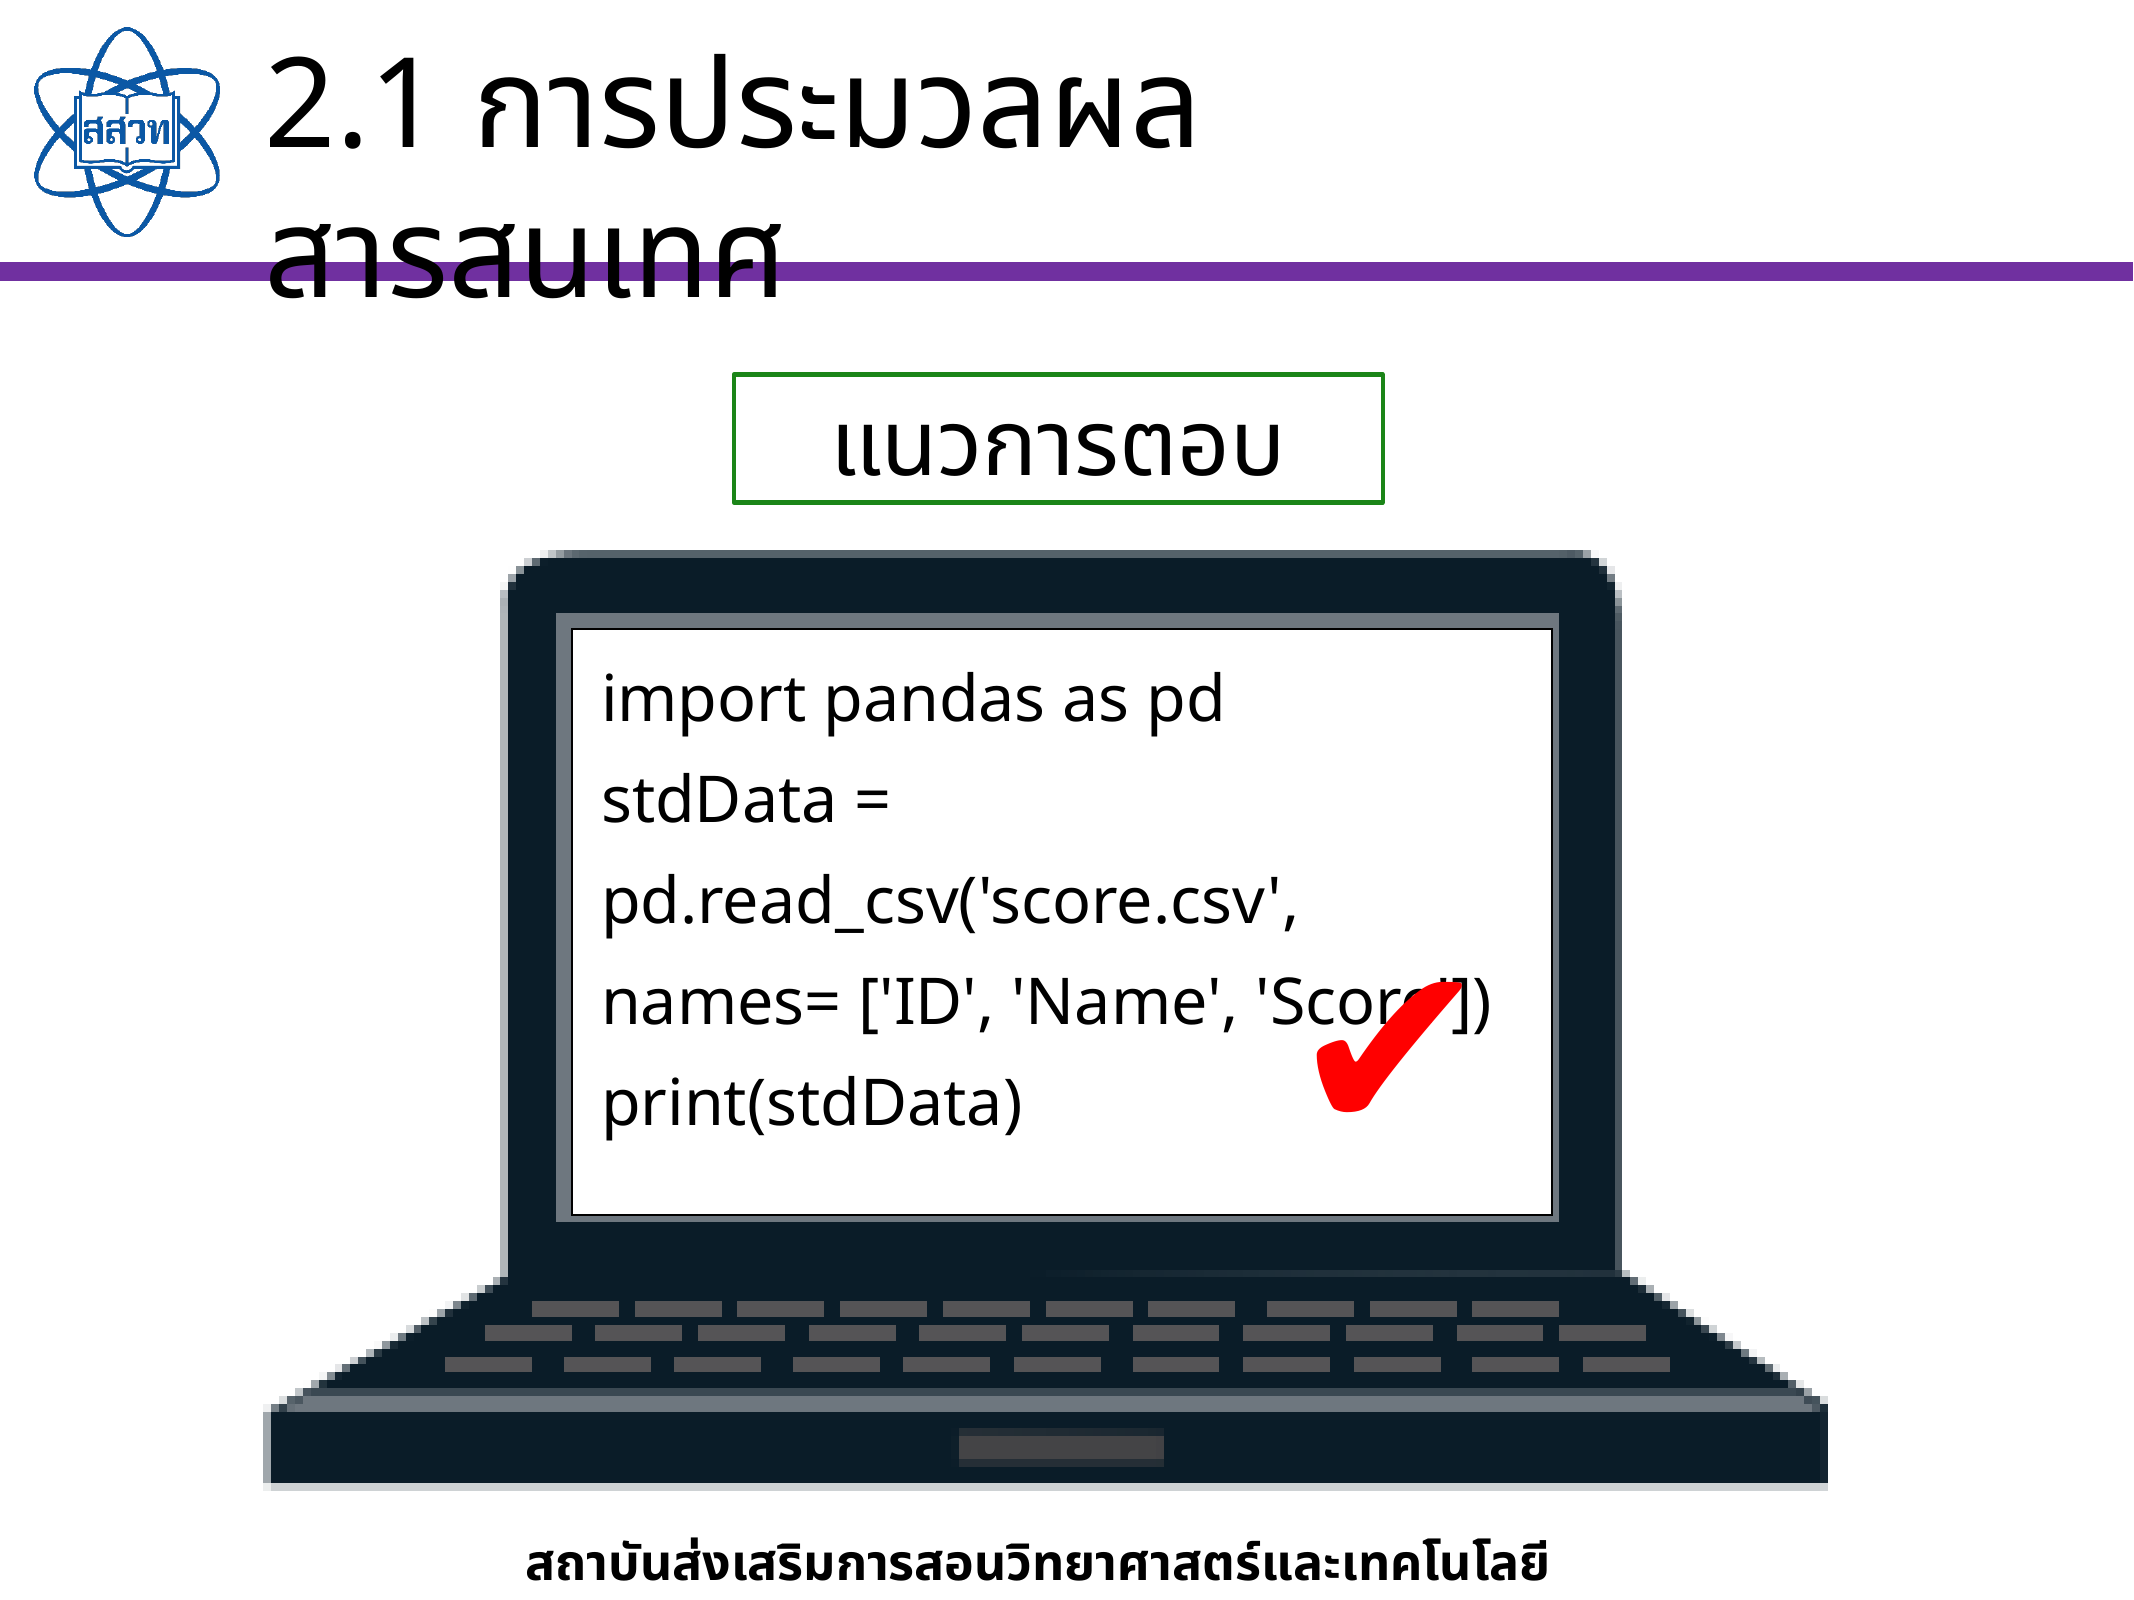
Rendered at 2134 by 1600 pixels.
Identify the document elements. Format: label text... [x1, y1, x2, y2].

text_box 2.1 การประมวลผลสารสนเทศ [256, 88, 1347, 257]
text_box แนวการตอบ [733, 374, 1383, 447]
picture [33, 27, 220, 237]
picture [256, 448, 1860, 1524]
text_box สถาบันส่งเสริมการสอนวิทยาศาสตร์และเทคโนโลยี [74, 1522, 2002, 1589]
